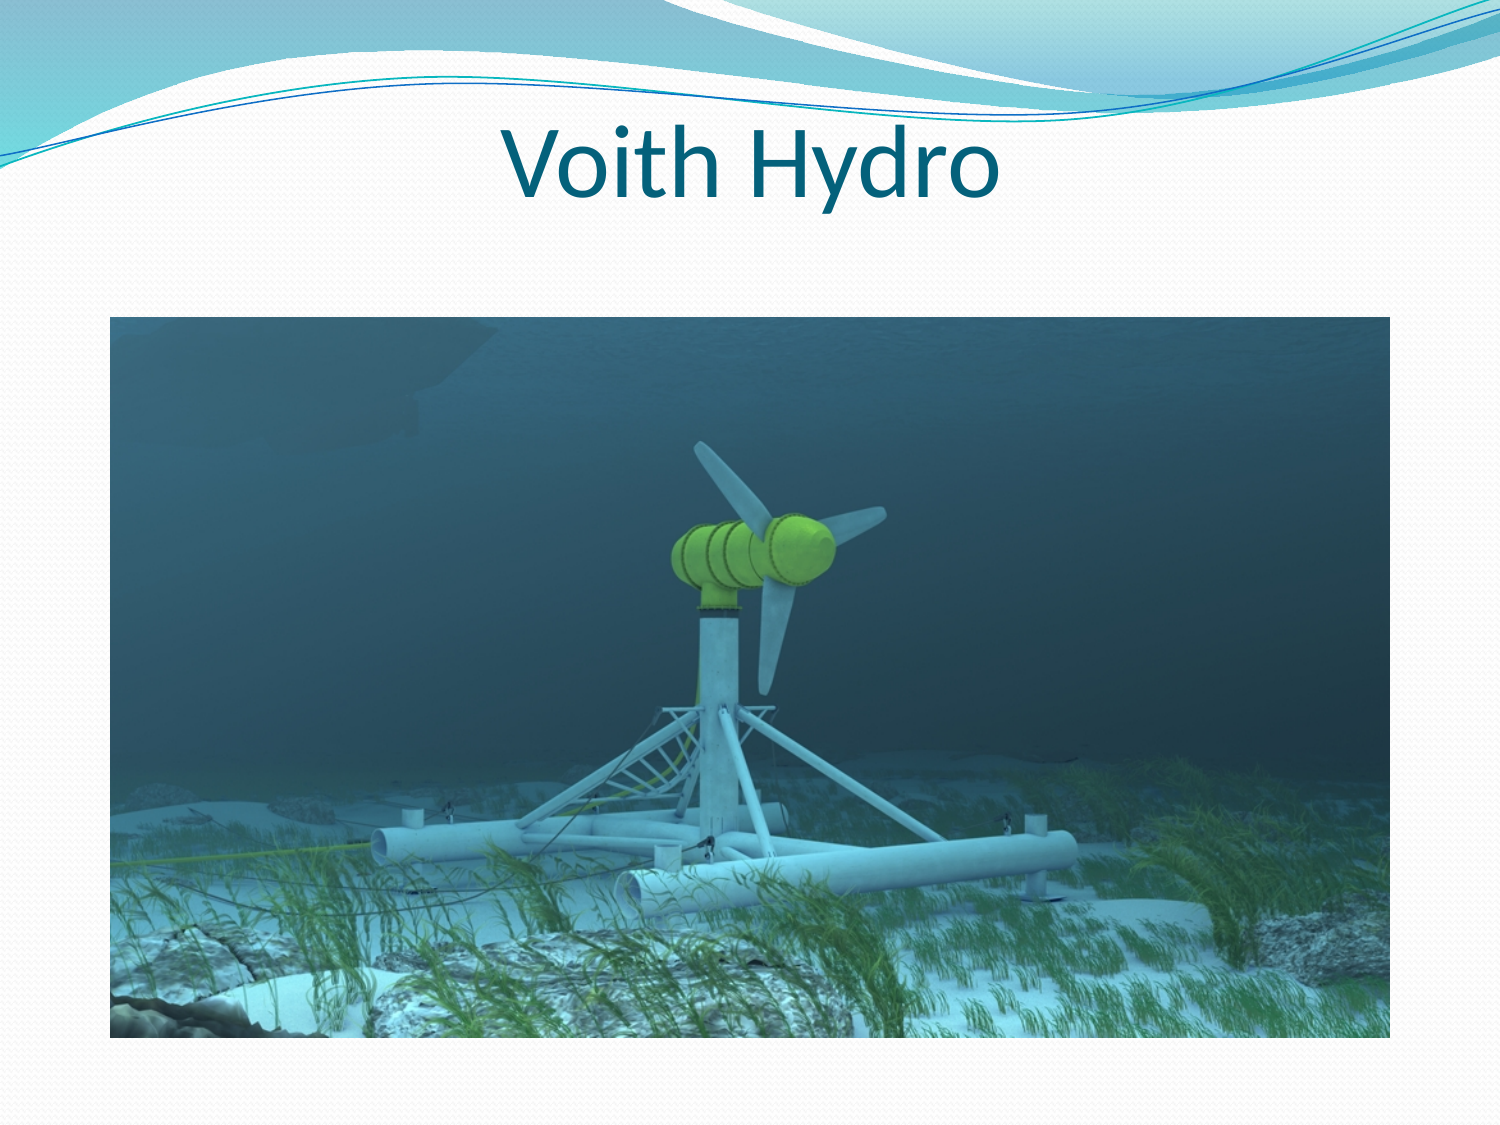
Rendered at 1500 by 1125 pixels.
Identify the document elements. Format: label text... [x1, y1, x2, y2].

title Voith Hydro [76, 30, 1427, 219]
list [110, 317, 1390, 1038]
